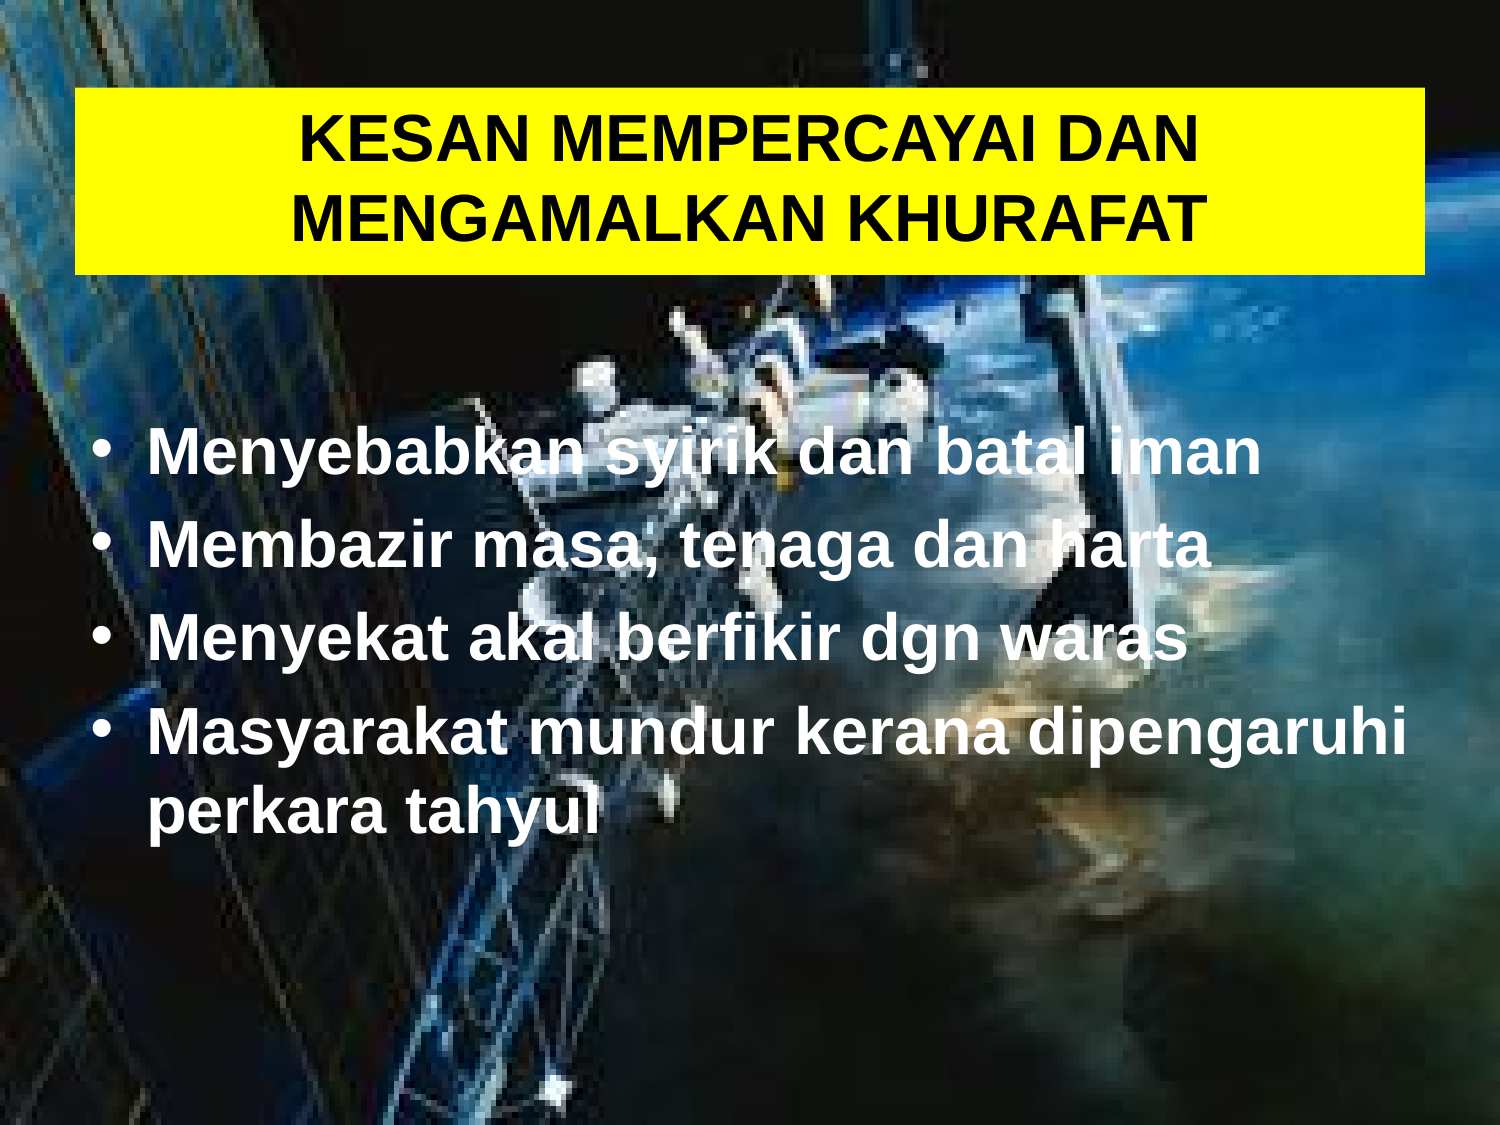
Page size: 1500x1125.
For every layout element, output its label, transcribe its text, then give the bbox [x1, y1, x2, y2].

picture [0, 0, 1500, 1125]
title KESAN MEMPERCAYAI DAN MENGAMALKAN KHURAFAT [75, 87, 1425, 275]
list Menyebabkan syirik dan batal iman Membazir masa, tenaga dan harta Menyekat akal berfikir dgn waras Masyarakat mundur kerana dipengaruhi perkara tahyul [75, 399, 1425, 913]
